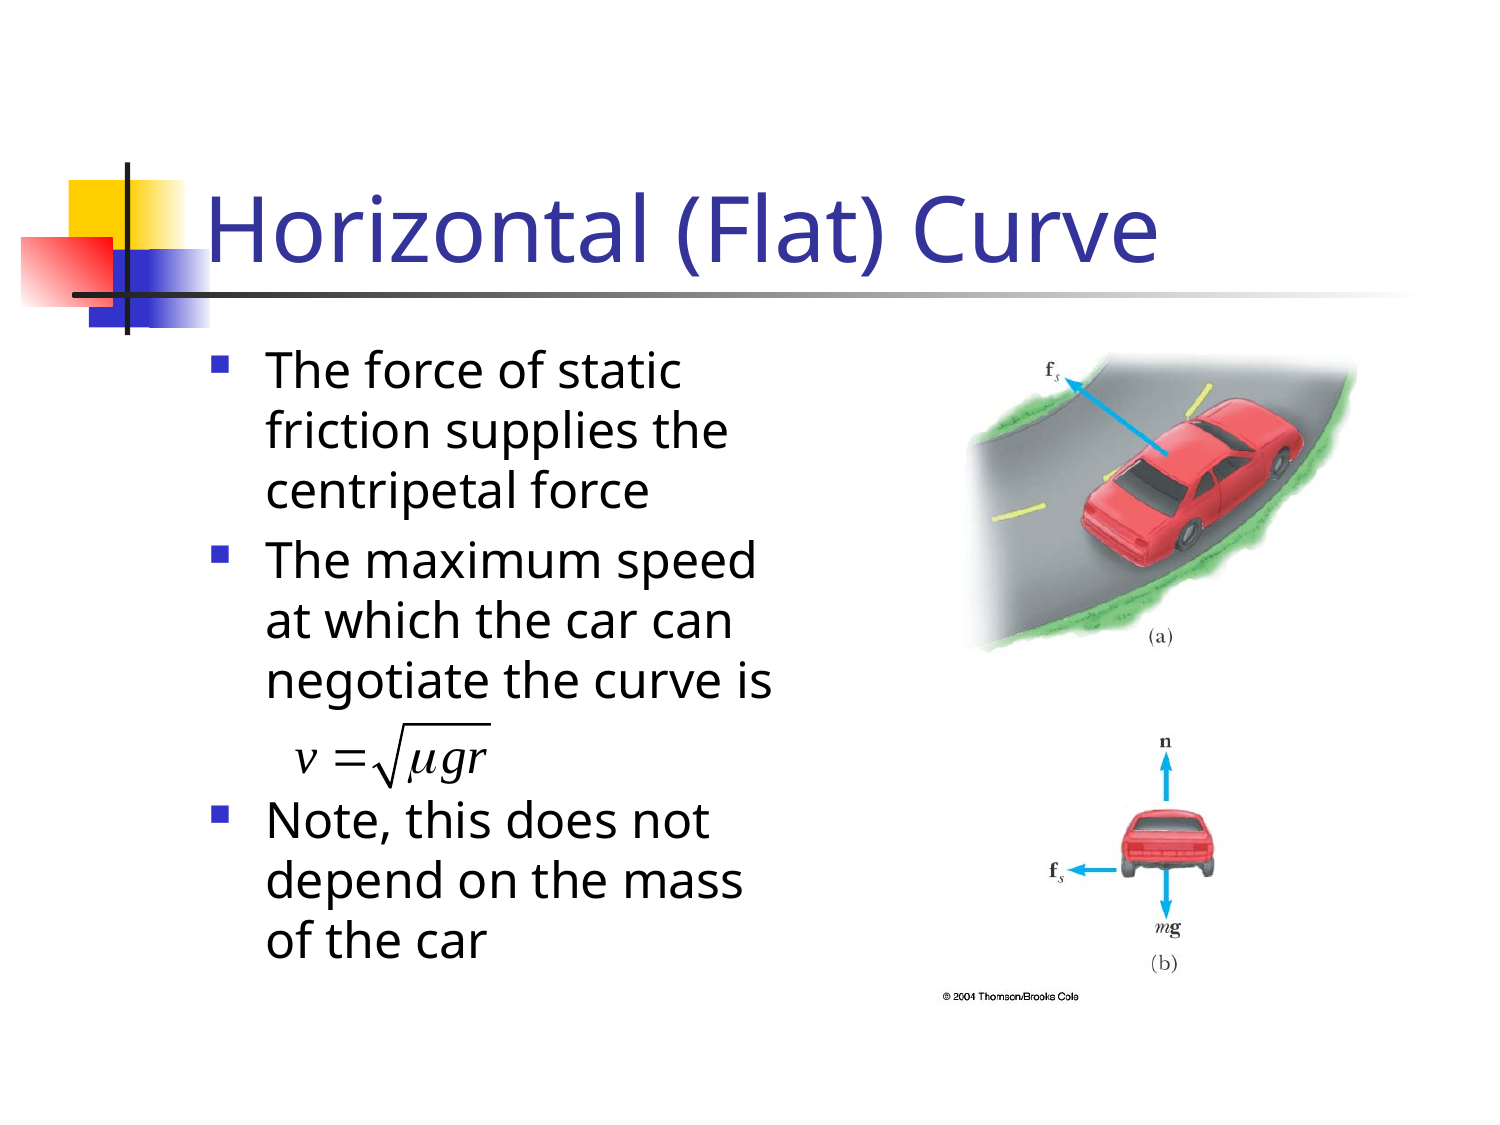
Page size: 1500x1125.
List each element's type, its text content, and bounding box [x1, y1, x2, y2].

title Horizontal (Flat) Curve [188, 101, 1468, 289]
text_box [287, 713, 501, 799]
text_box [937, 330, 1376, 1007]
list The force of static friction supplies the centripetal force The maximum speed at which the car can negotiate the curve is Note, this does not depend on the mass of the car [193, 330, 820, 1007]
